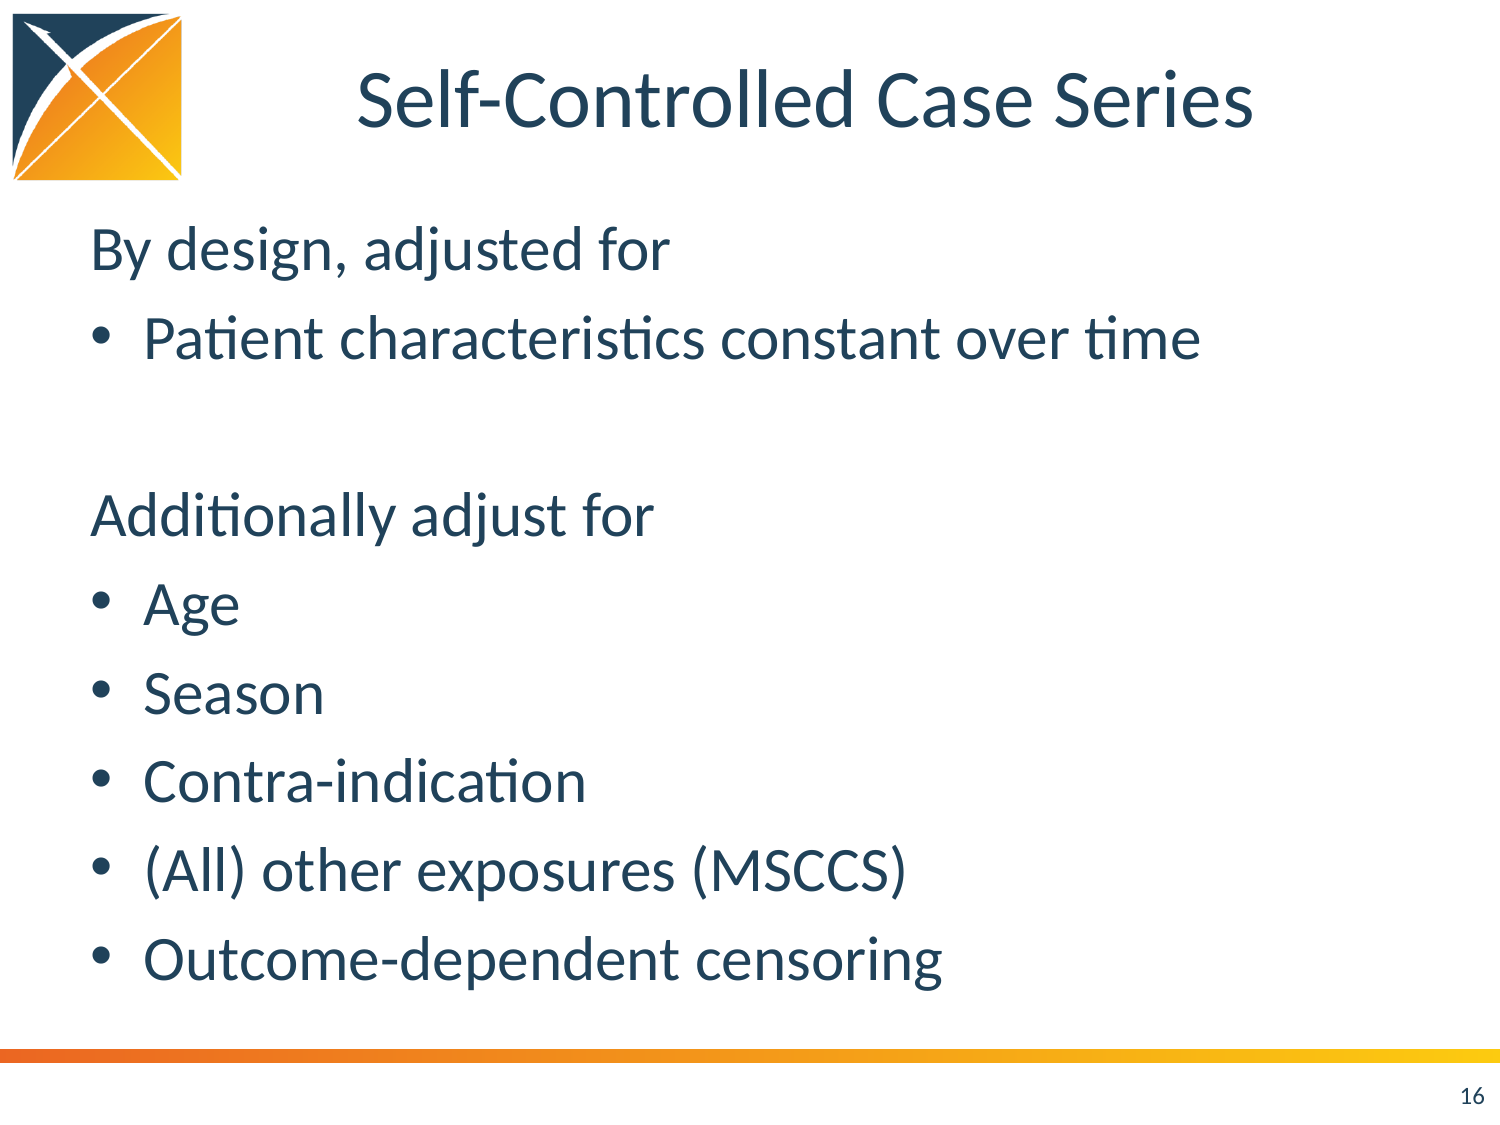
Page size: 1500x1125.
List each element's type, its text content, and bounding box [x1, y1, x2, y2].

picture [0, 0, 206, 200]
list By design, adjusted for Patient characteristics constant over time Additionally adjust for Age Season Contra-indication (All) other exposures (MSCCS) Outcome-dependent censoring [75, 200, 1425, 1005]
slide_number 16 [1149, 1065, 1500, 1125]
title Self-Controlled Case Series [187, 24, 1425, 163]
